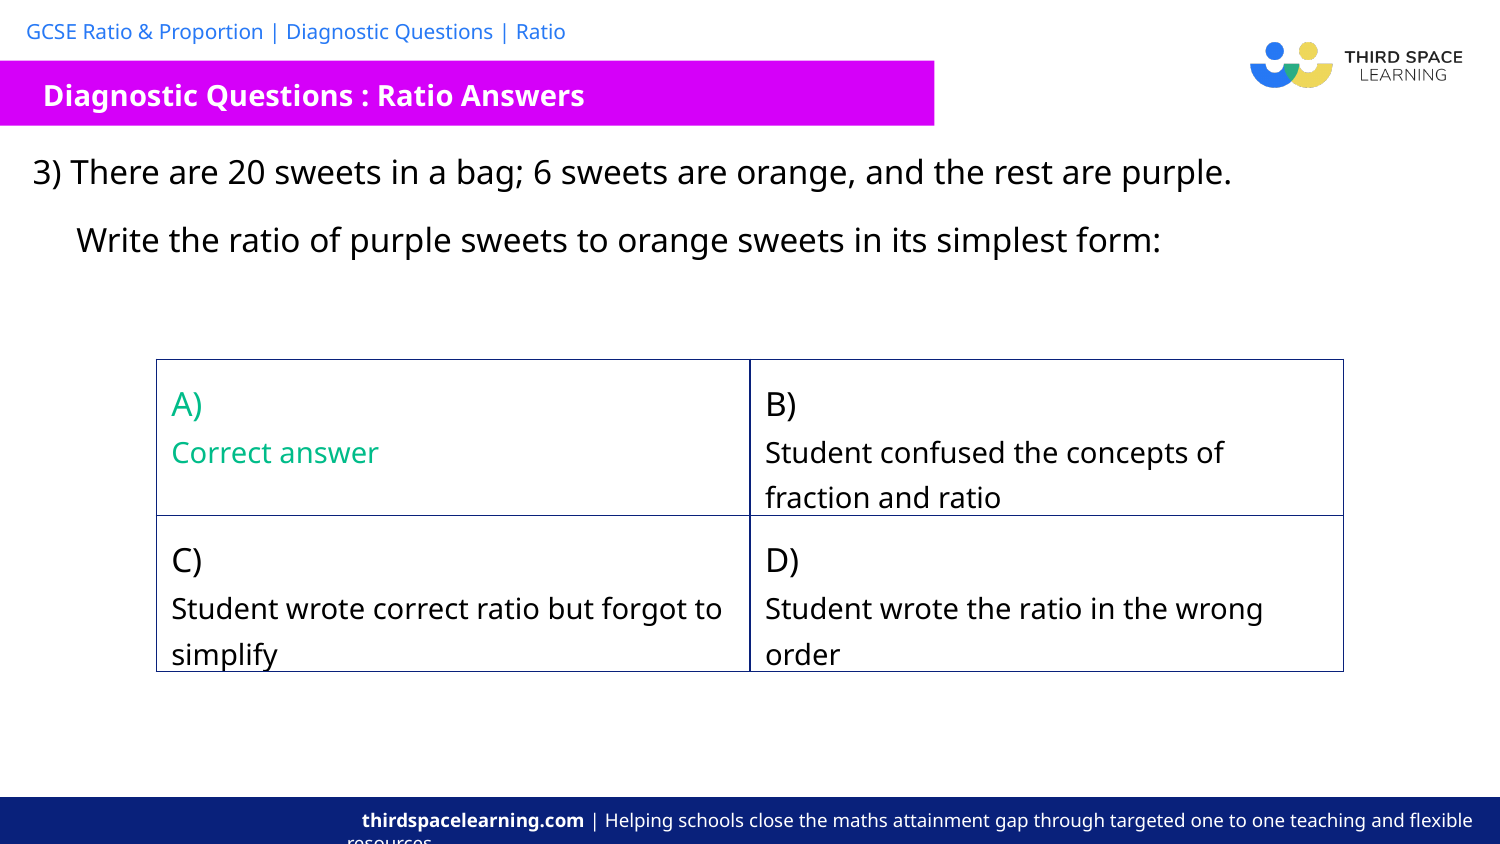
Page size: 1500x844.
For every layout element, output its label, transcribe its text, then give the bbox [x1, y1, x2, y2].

picture [1250, 33, 1465, 99]
text_box Diagnostic Questions : Ratio Answers [27, 61, 778, 127]
table_header 3) There are 20 sweets in a bag; 6 sweets are orange, and the rest are purple. Write the ratio of purple sweets to orange sweets in its simplest form: [18, 141, 1439, 256]
